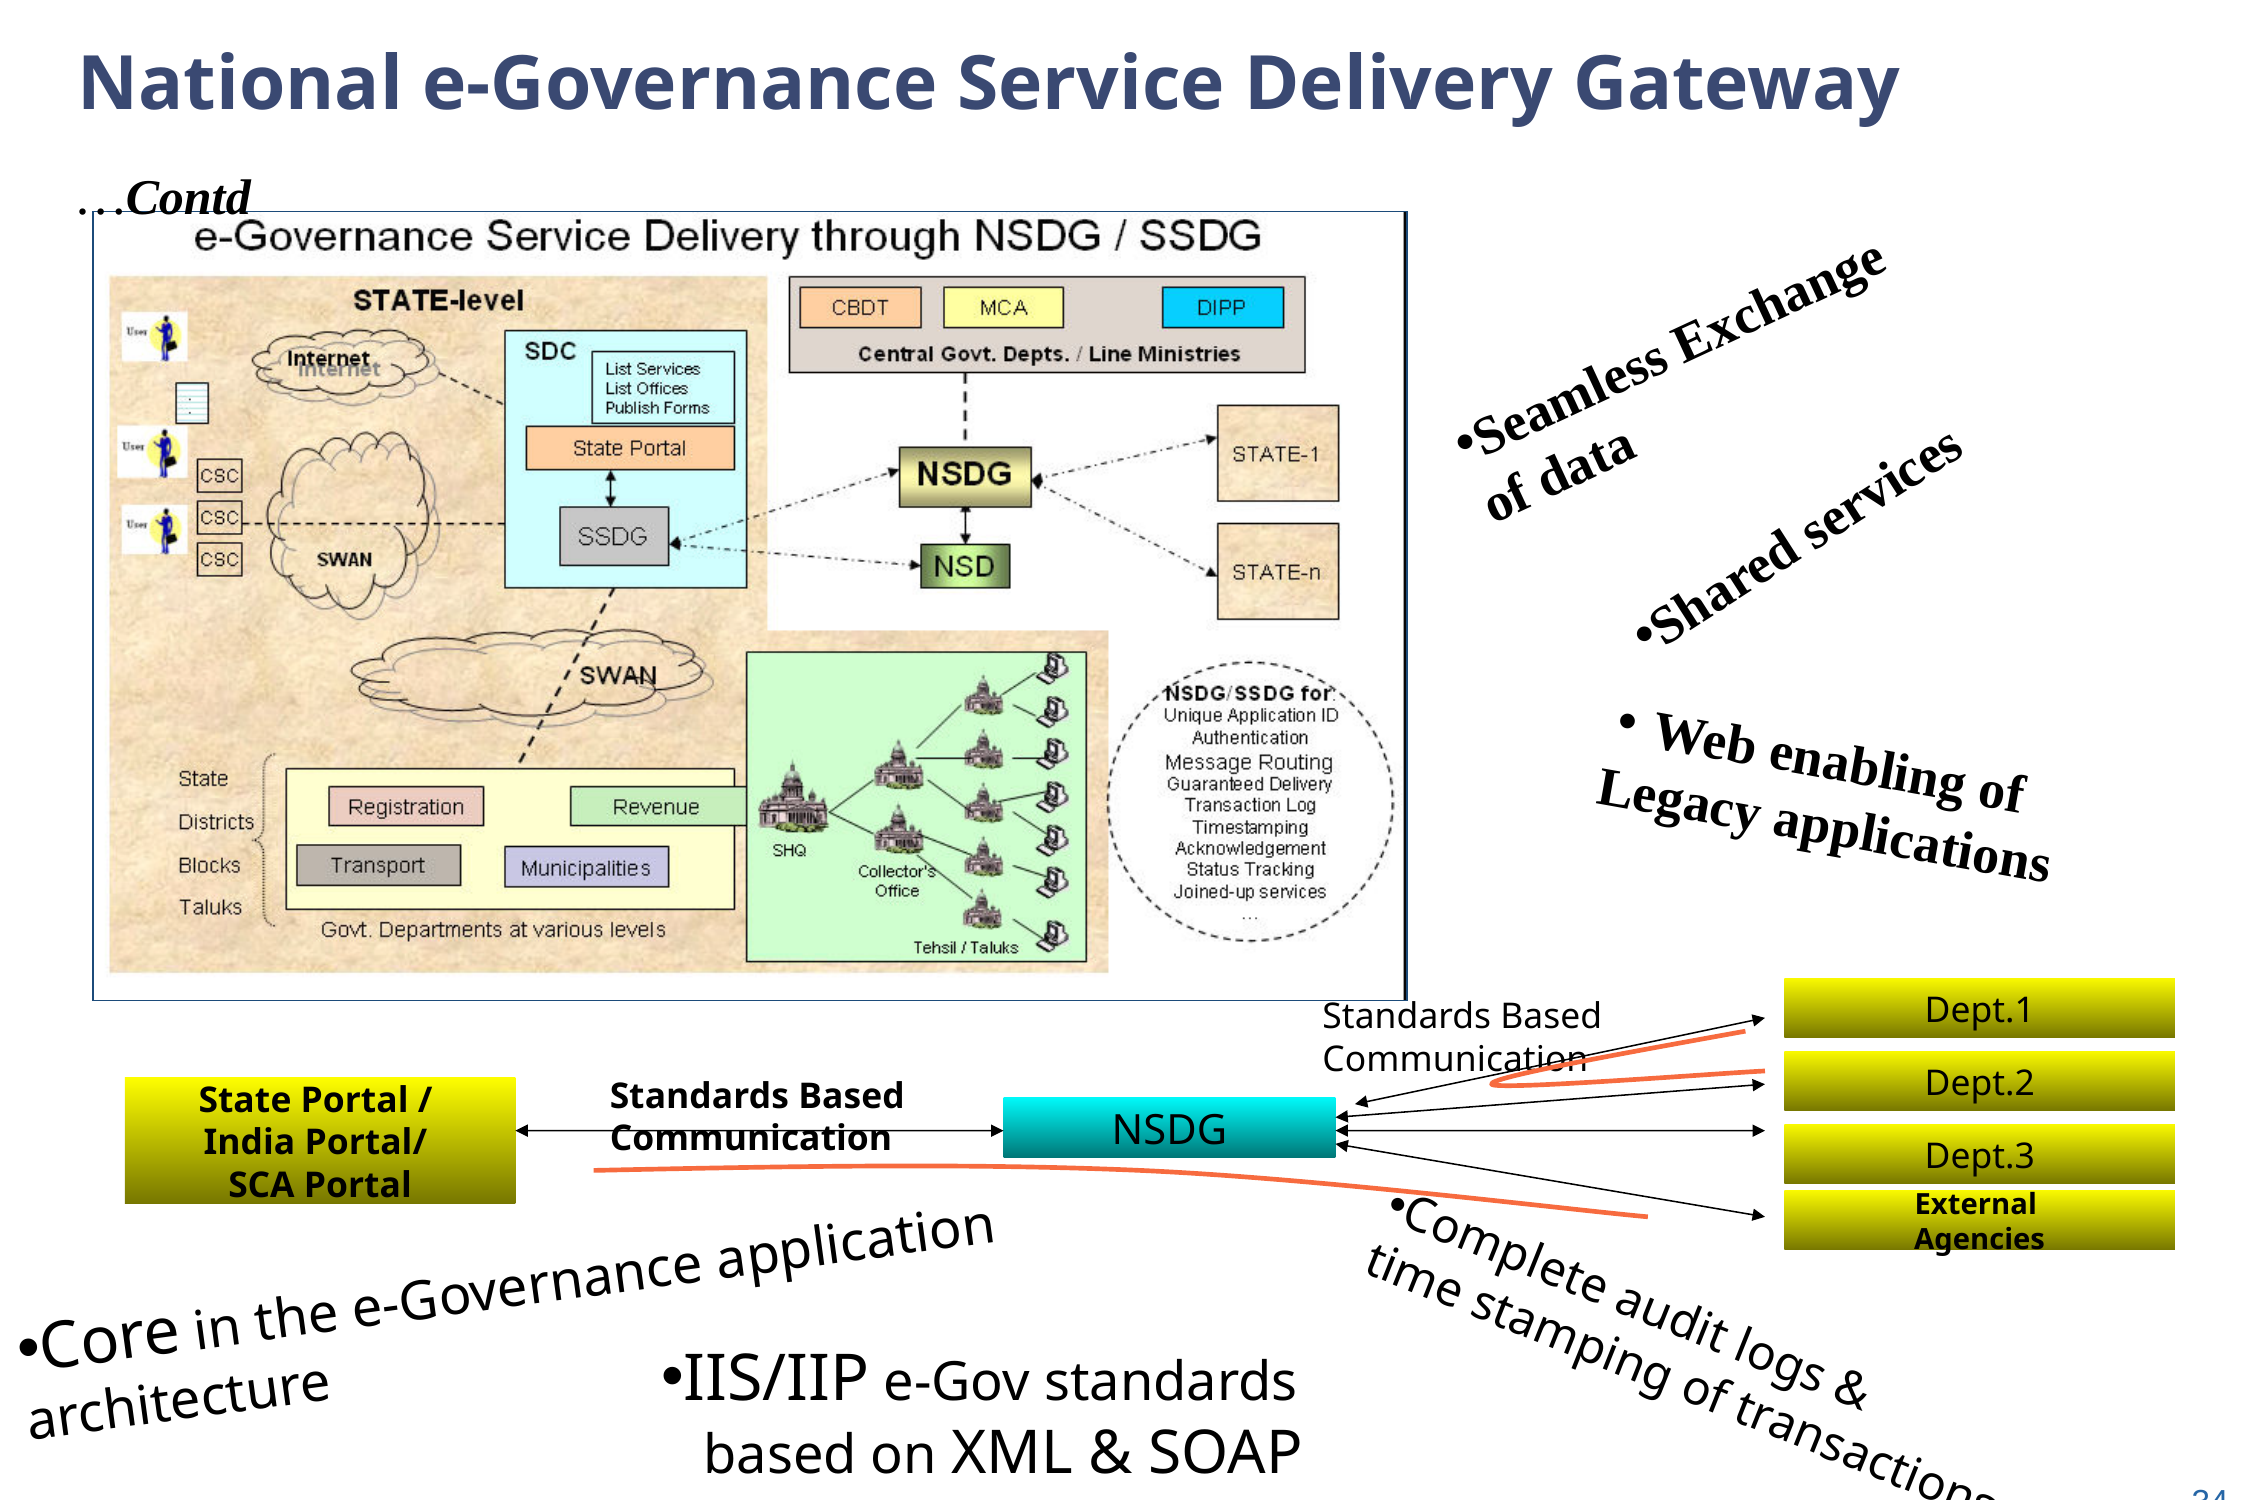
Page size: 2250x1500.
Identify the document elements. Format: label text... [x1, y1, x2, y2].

slide_number 34 [2014, 1449, 2250, 1500]
picture [93, 212, 1407, 1001]
text_box Seamless Exchange of data [1437, 208, 1940, 539]
text_box Core in the e-Governance application architecture [6, 1262, 1141, 1455]
text_box IIS/IIP e-Gov standards based on XML & SOAP [656, 1333, 1782, 1489]
text_box Complete audit logs & time stamping of transactions [1352, 1262, 2042, 1500]
text_box …Contd [56, 149, 375, 237]
text_box National e-Governance Service Delivery Gateway [56, 68, 2250, 138]
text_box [124, 977, 2176, 1251]
slide_number 34 [1781, 1455, 1893, 1500]
text_box Shared services [1613, 402, 1979, 672]
text_box Web enabling of Legacy applications [1410, 646, 2250, 934]
